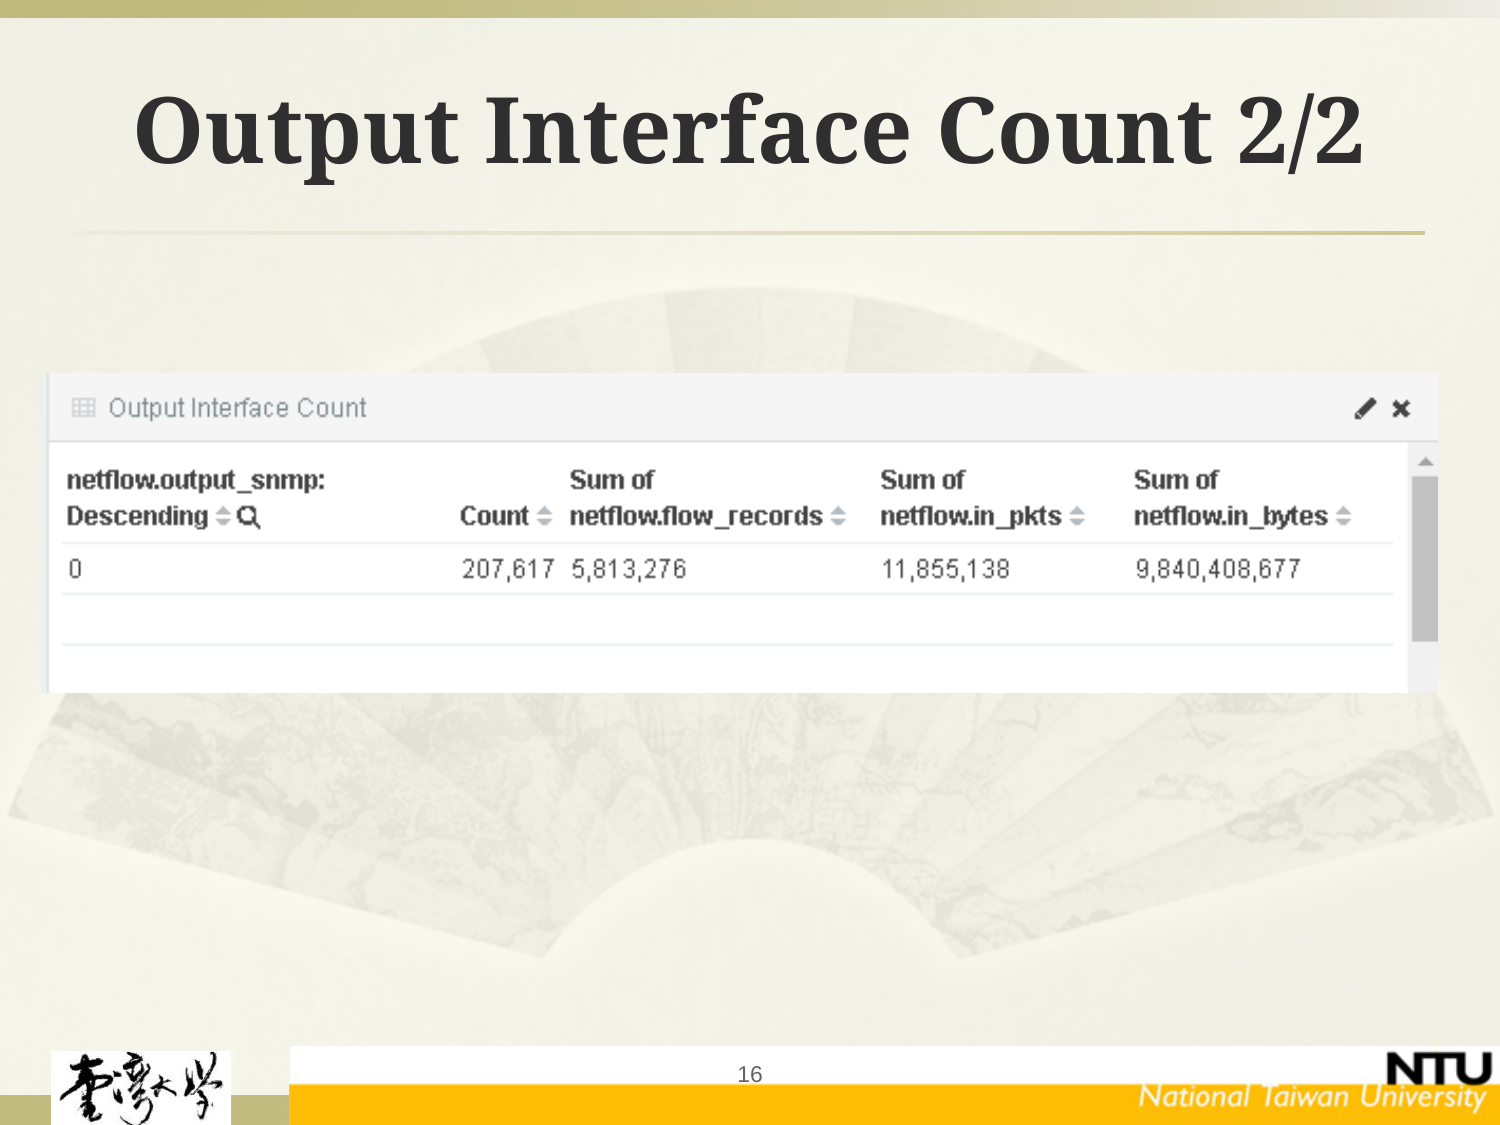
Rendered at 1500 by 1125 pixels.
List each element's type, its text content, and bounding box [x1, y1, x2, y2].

picture [40, 372, 1438, 693]
picture [289, 1046, 1500, 1125]
slide_number 16 [675, 1050, 825, 1097]
picture [51, 1051, 231, 1125]
title Output Interface Count 2/2 [75, 45, 1425, 209]
